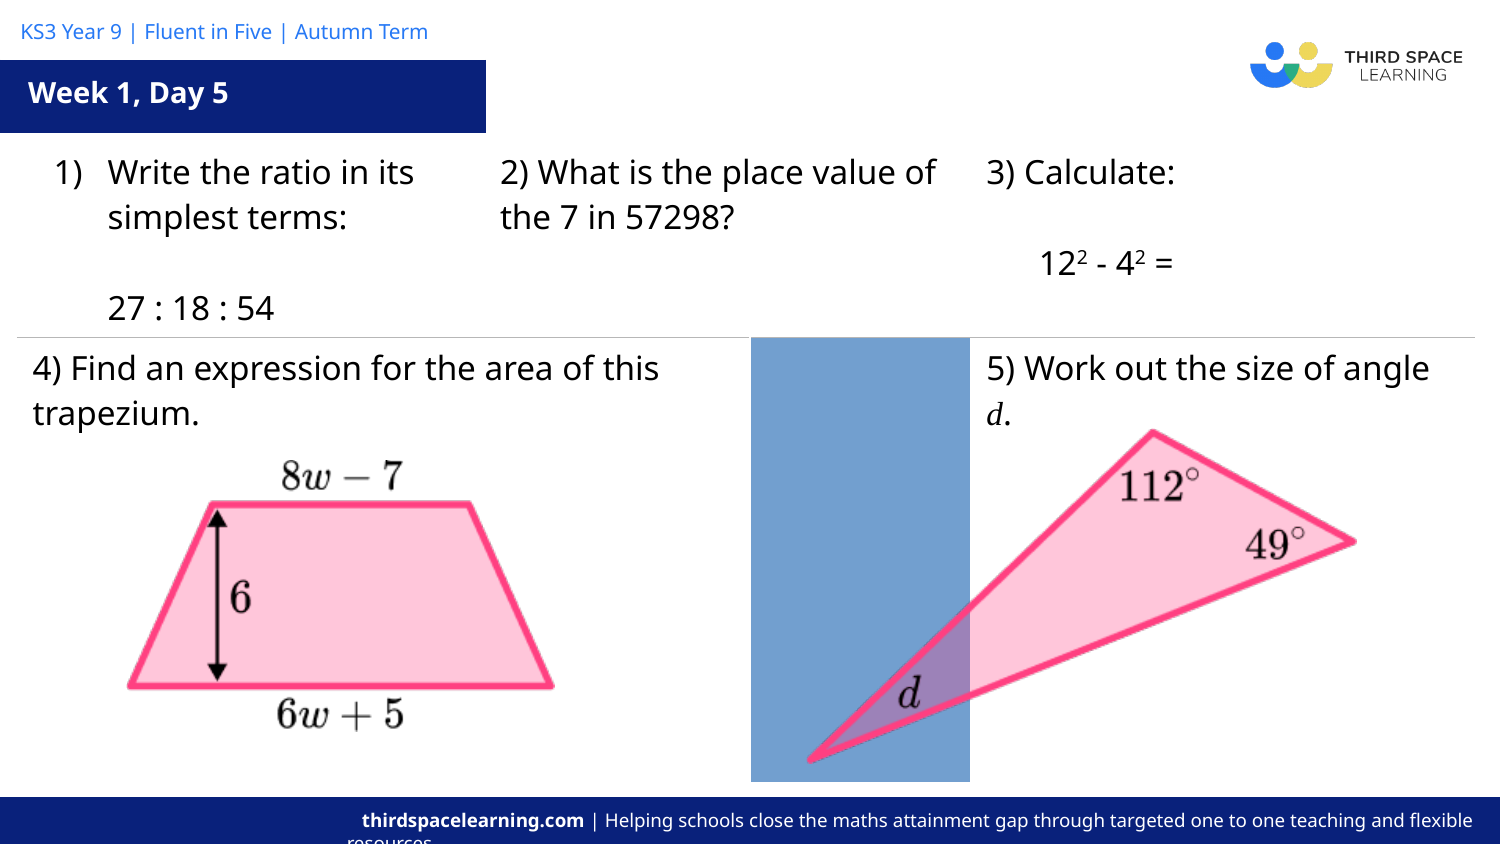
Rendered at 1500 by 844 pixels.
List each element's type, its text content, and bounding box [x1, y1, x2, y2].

text_box Week 1, Day 5 [13, 59, 383, 125]
table_cell 5) Work out the size of angle d. [972, 338, 1474, 781]
table_header Write the ratio in its simplest terms: 27 : 18 : 54 [19, 142, 484, 337]
table_cell 4) Find an expression for the area of this trapezium. [19, 338, 749, 781]
picture [806, 428, 1357, 764]
table_header 2) What is the place value of the 7 in 57298? [486, 142, 970, 337]
table_header 3) Calculate: 122 - 42 = [972, 142, 1474, 337]
picture [1250, 33, 1465, 99]
picture [126, 460, 556, 732]
